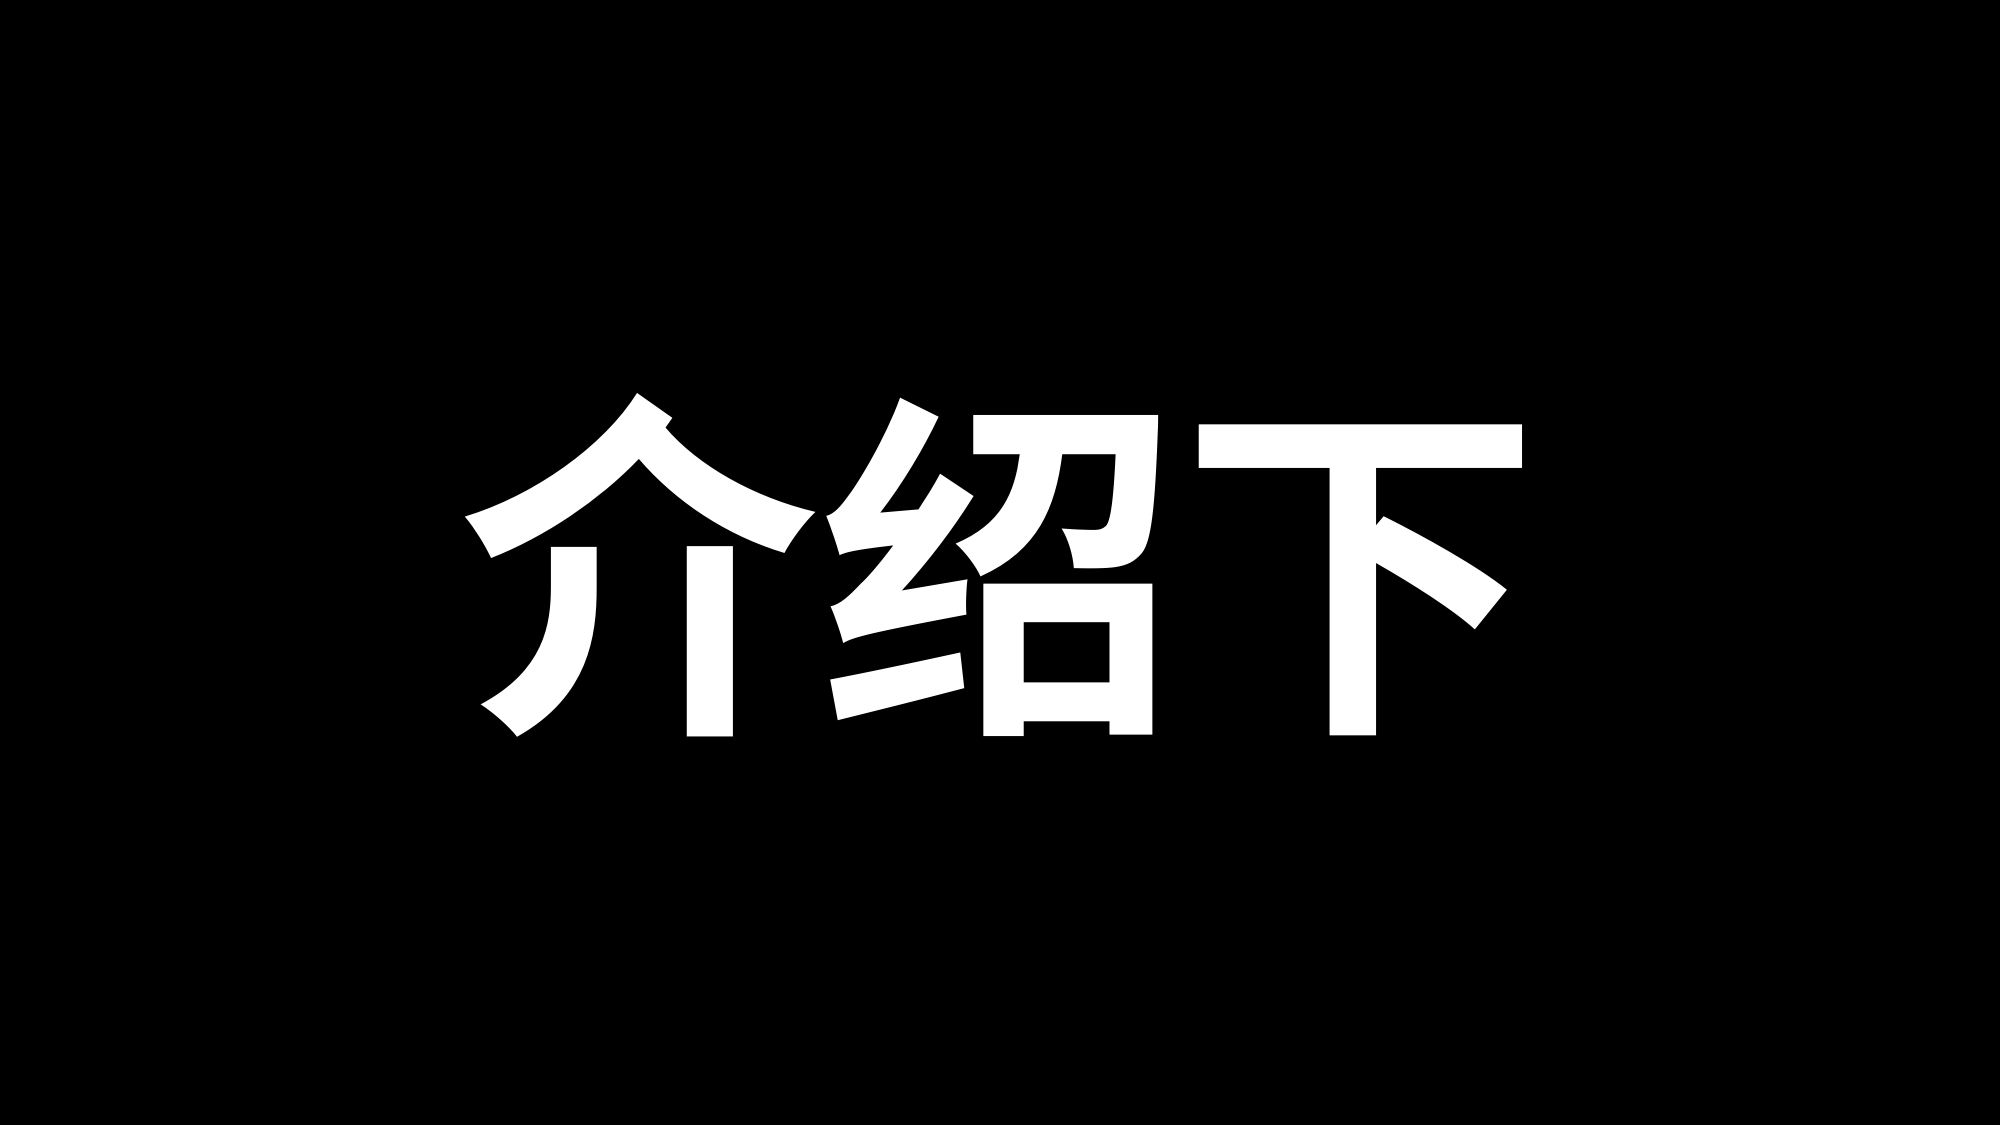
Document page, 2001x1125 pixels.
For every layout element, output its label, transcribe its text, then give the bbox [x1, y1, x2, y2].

text_box 介绍下 [370, 336, 1630, 784]
